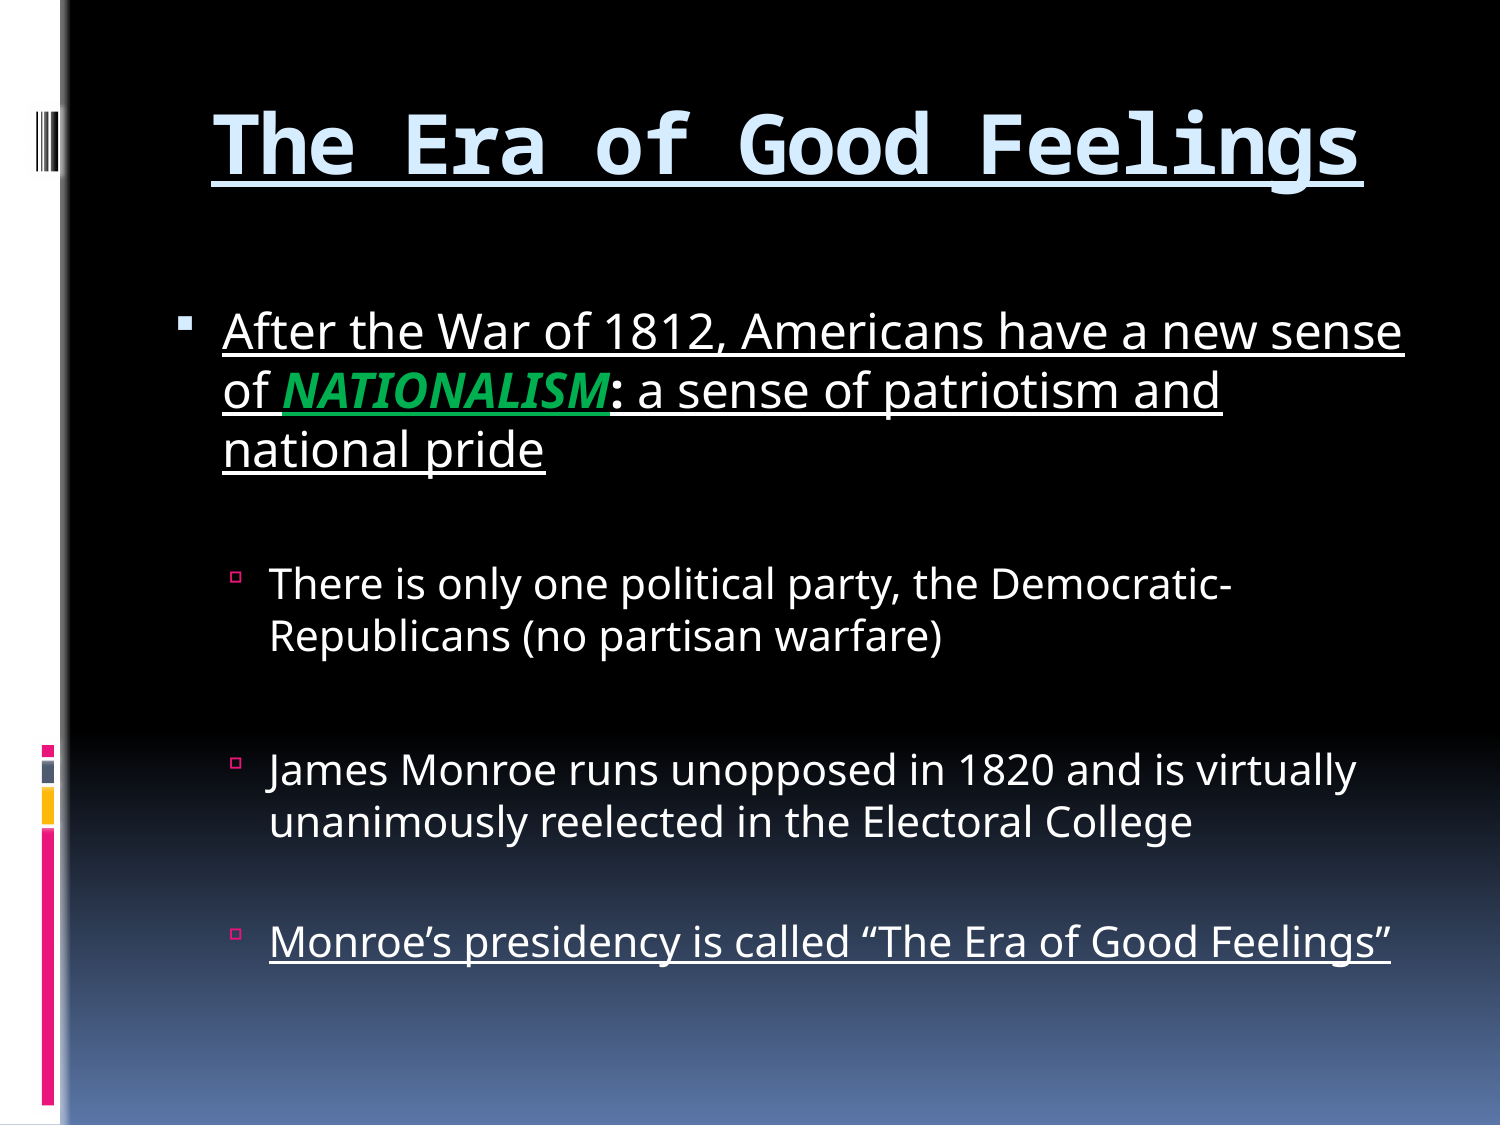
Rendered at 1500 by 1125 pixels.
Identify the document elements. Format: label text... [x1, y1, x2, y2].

title The Era of Good Feelings [150, 83, 1425, 234]
list After the War of 1812, Americans have a new sense of NATIONALISM: a sense of patriotism and national pride There is only one political party, the Democratic-Republicans (no partisan warfare) James Monroe runs unopposed in 1820 and is virtually unanimously reelected in the Electoral College Monroe’s presidency is called “The Era of Good Feelings” [150, 292, 1425, 1043]
